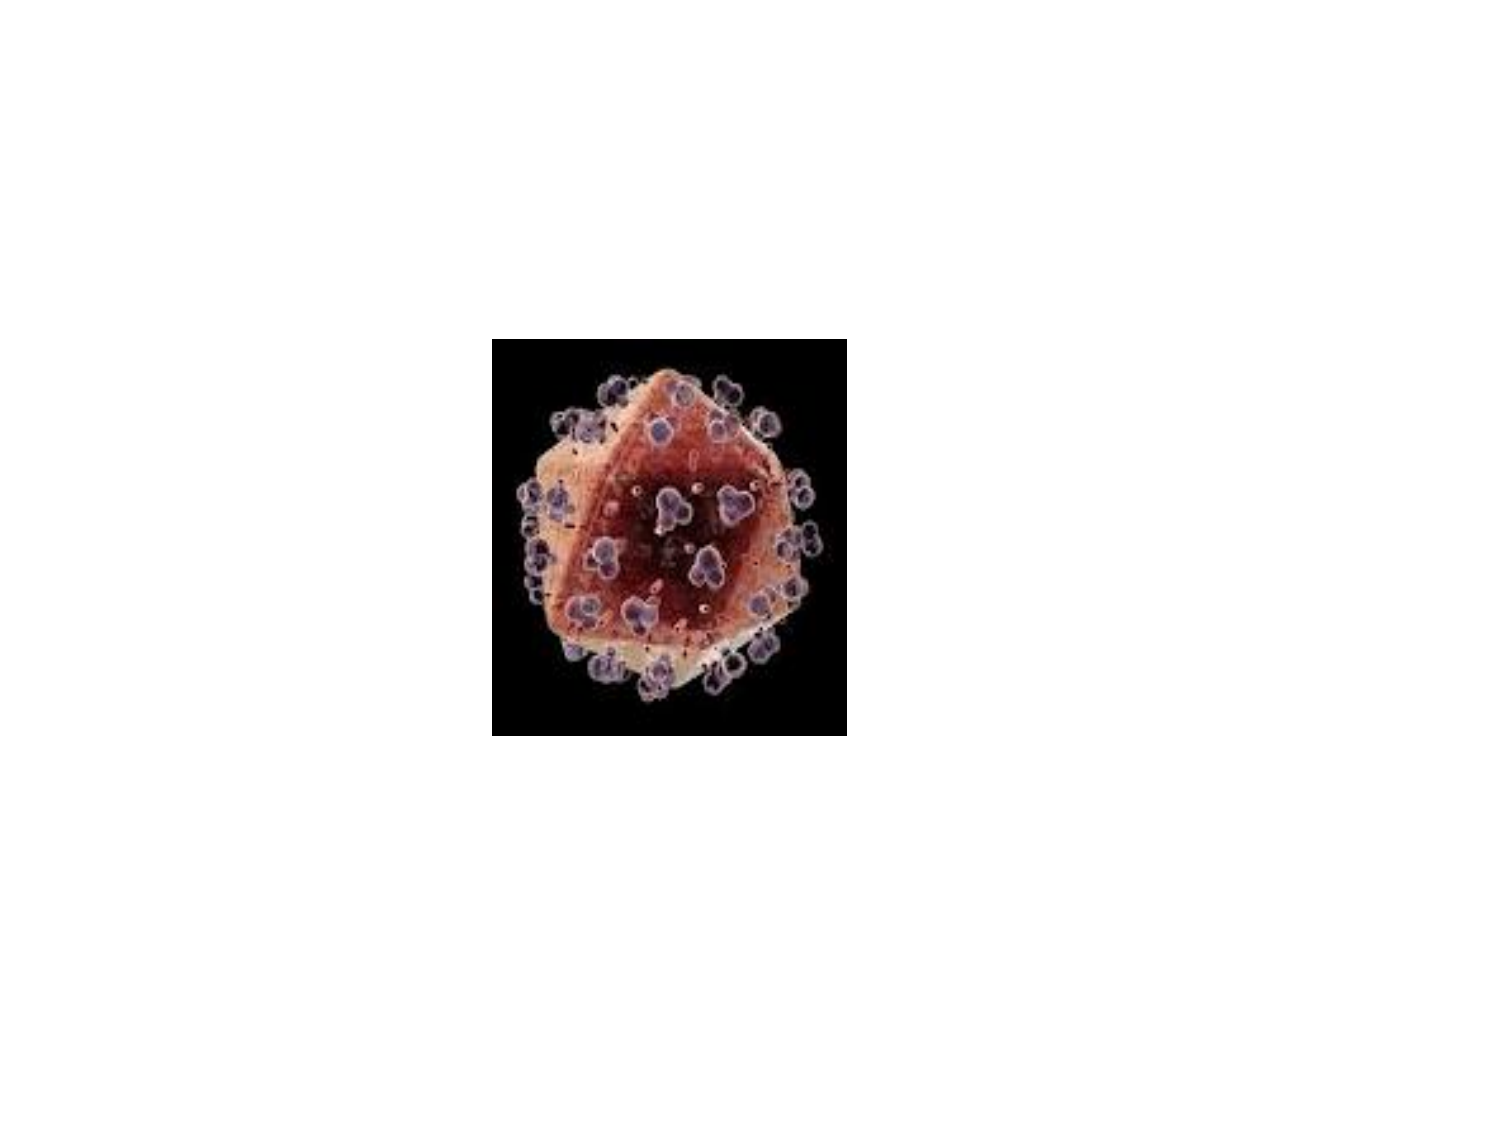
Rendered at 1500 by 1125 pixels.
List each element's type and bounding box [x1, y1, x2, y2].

list [491, 339, 847, 737]
